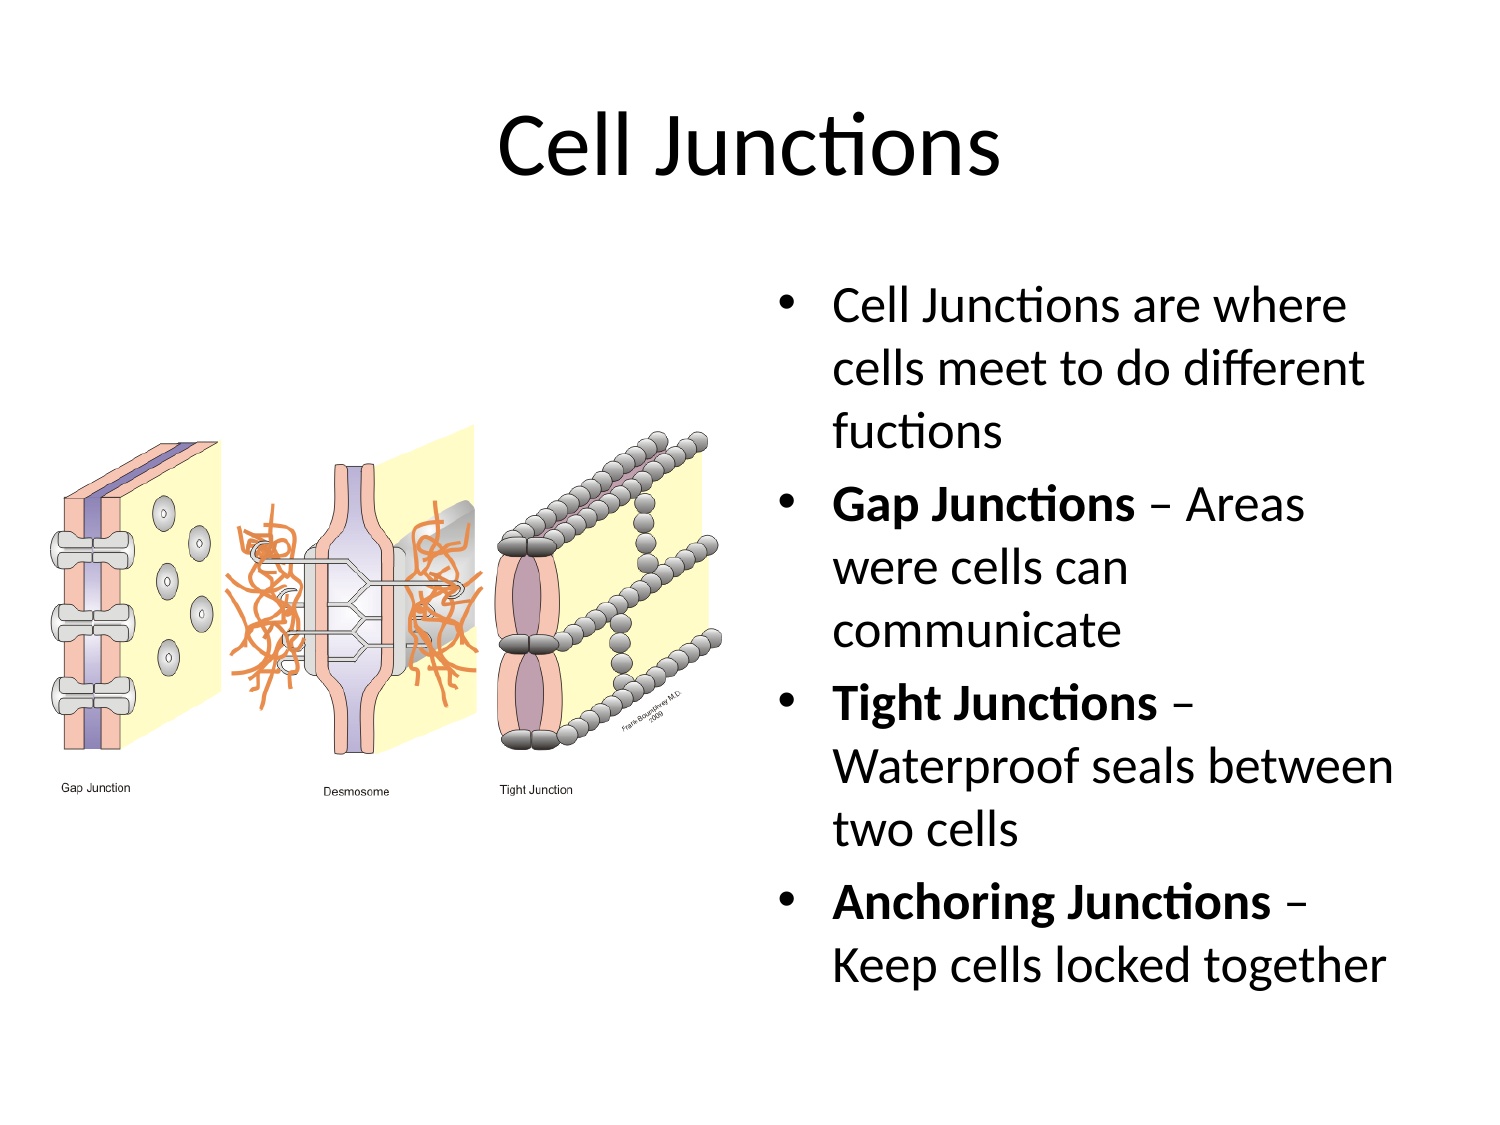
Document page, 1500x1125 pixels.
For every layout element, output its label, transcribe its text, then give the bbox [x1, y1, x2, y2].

title Cell Junctions [75, 45, 1425, 233]
list Cell Junctions are where cells meet to do different fuctions Gap Junctions – Areas were cells can communicate Tight Junctions – Waterproof seals between two cells Anchoring Junctions – Keep cells locked together [762, 262, 1425, 1005]
picture [49, 424, 722, 796]
